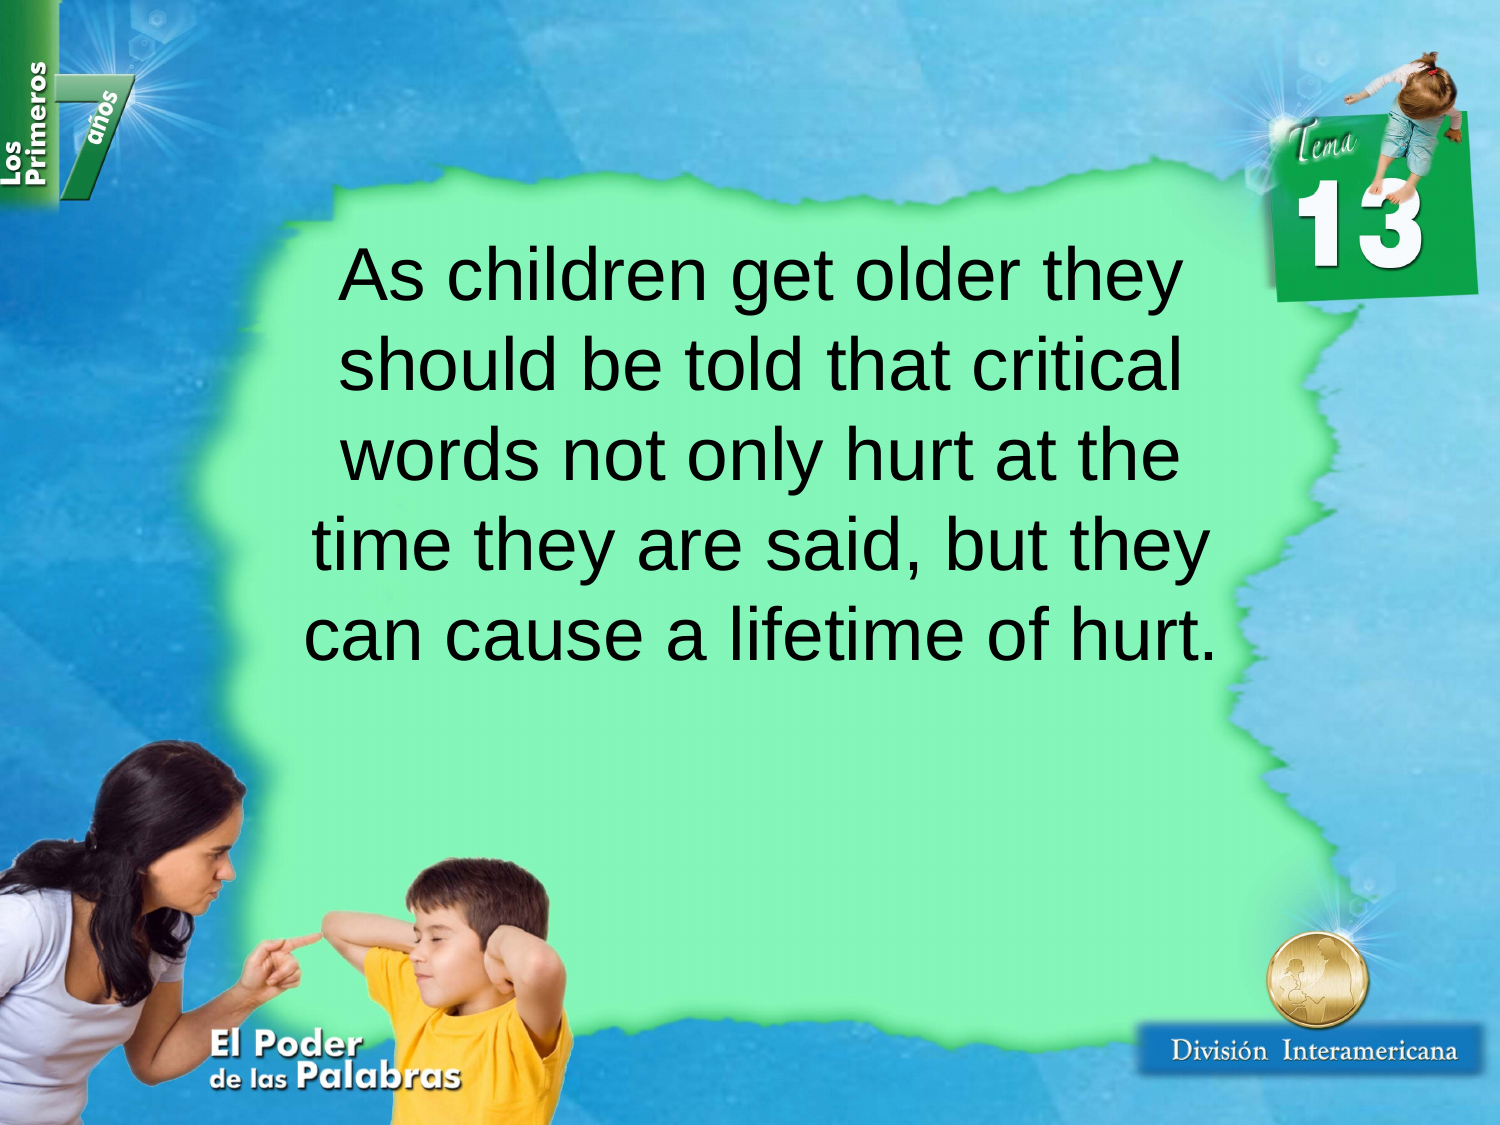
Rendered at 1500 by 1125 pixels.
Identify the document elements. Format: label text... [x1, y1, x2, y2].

text_box As children get older they should be told that critical words not only hurt at the time they are said, but they can cause a lifetime of hurt. [265, 218, 1258, 683]
picture [0, 0, 1500, 1125]
